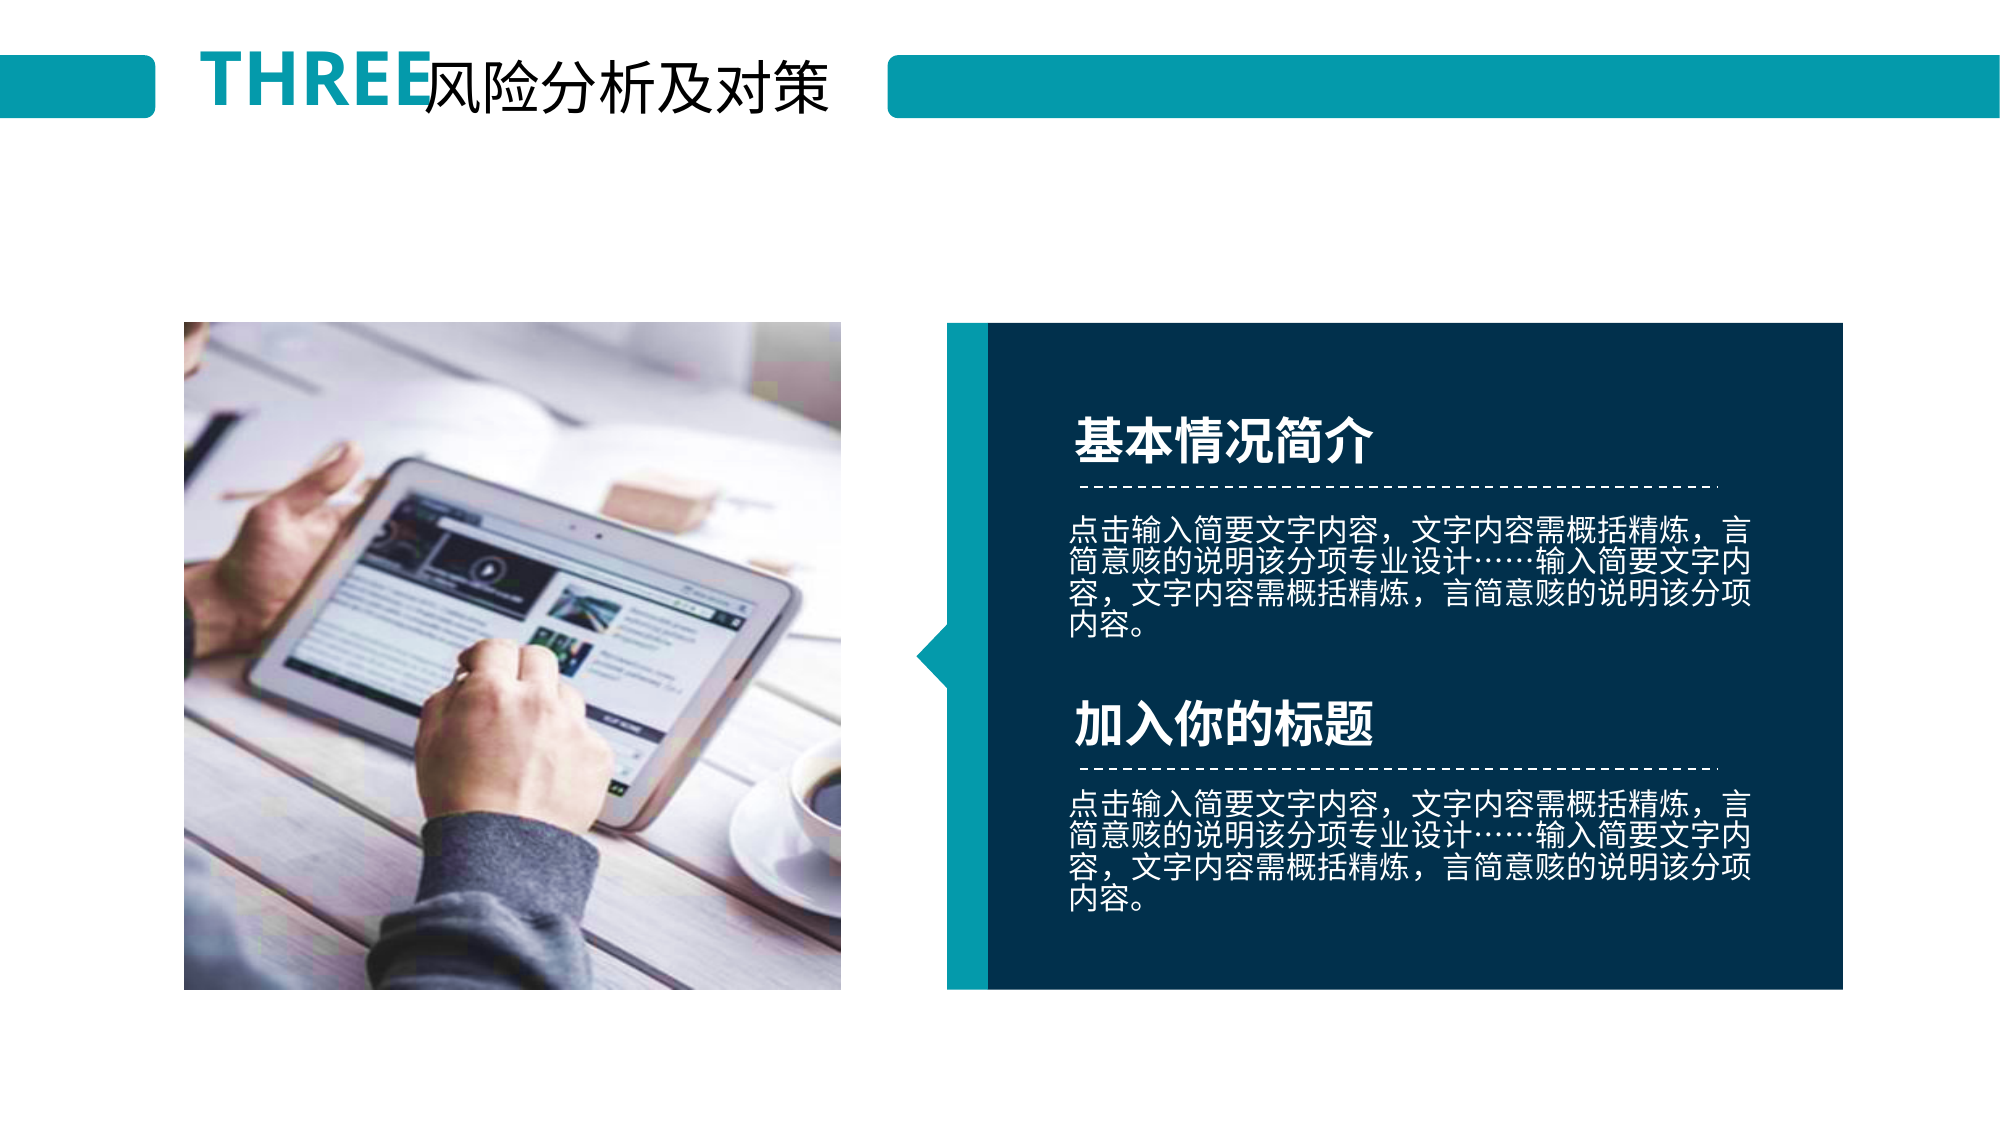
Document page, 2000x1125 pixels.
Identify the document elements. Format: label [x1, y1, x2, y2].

text_box [1043, 55, 2000, 119]
text_box [916, 322, 1844, 990]
text_box [0, 55, 156, 119]
text_box [184, 23, 1039, 130]
picture [184, 322, 841, 990]
